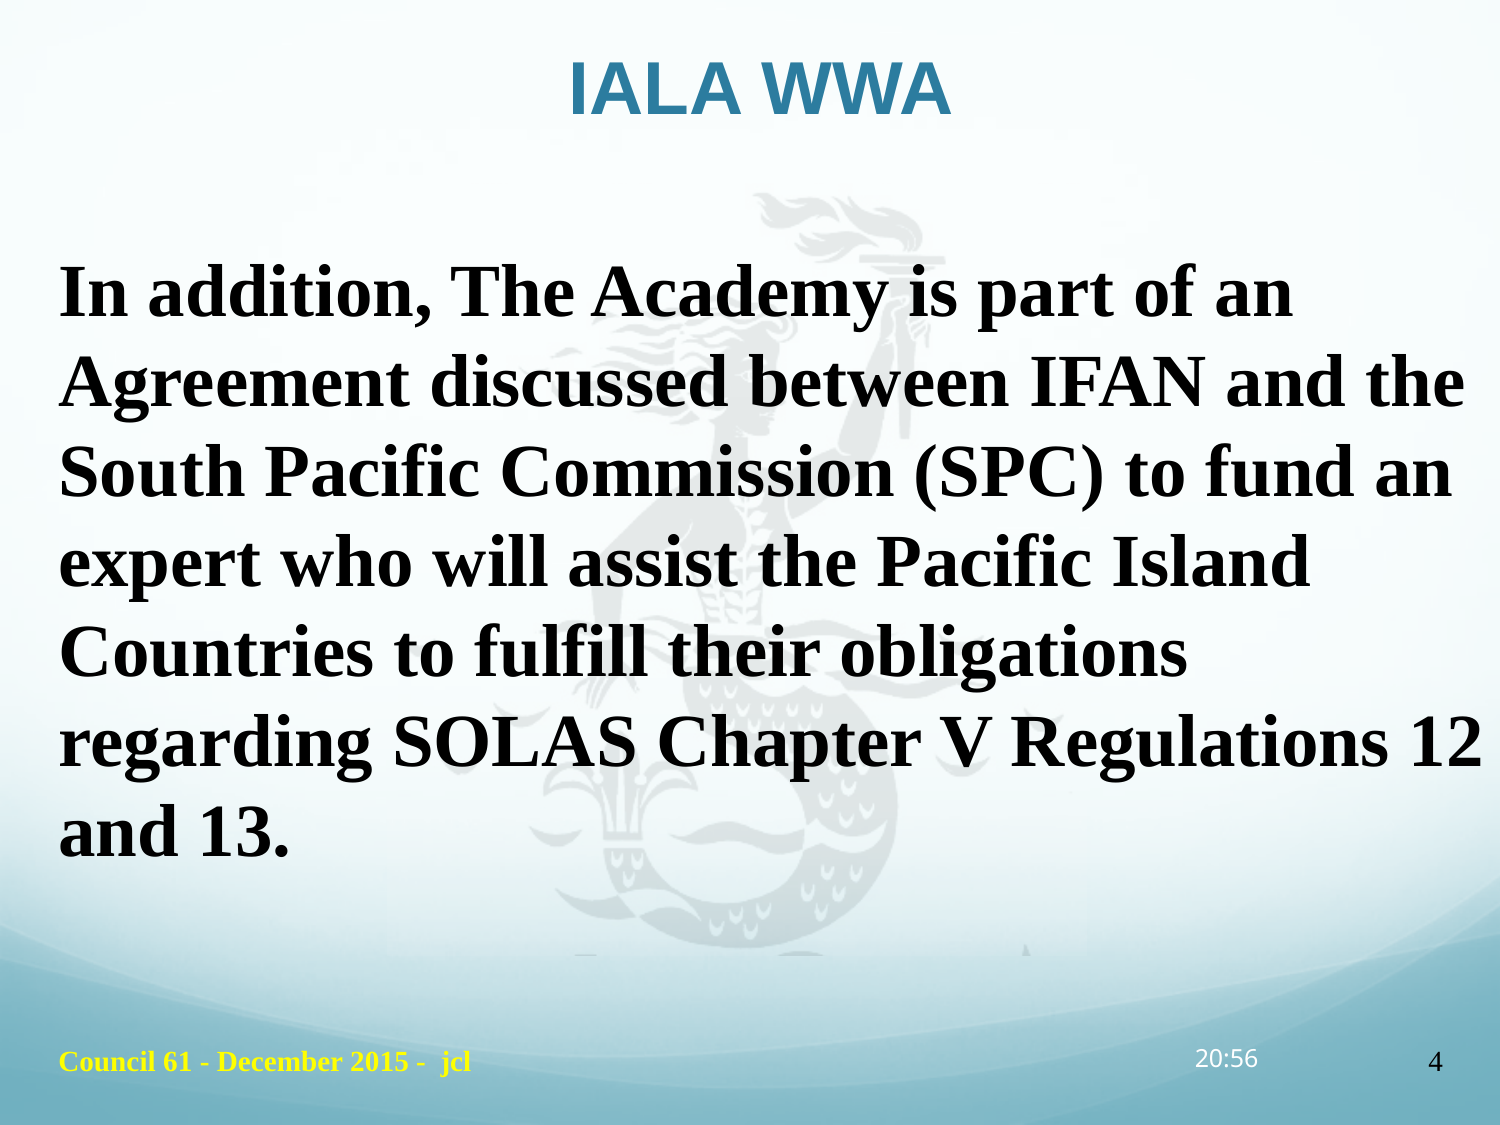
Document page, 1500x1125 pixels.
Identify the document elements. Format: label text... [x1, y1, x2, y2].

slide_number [923, 1029, 1274, 1090]
text_box In addition, The Academy is part of an Agreement discussed between IFAN and the South Pacific Commission (SPC) to fund an expert who will assist the Pacific Island Countries to fulfill their obligations regarding SOLAS Chapter V Regulations 12 and 13. [43, 106, 1500, 1125]
footer Council 61 - December 2015 - jcl [43, 1029, 838, 1090]
title IALA WWA [43, 0, 1500, 106]
slide_number 4 [1295, 1029, 1459, 1090]
